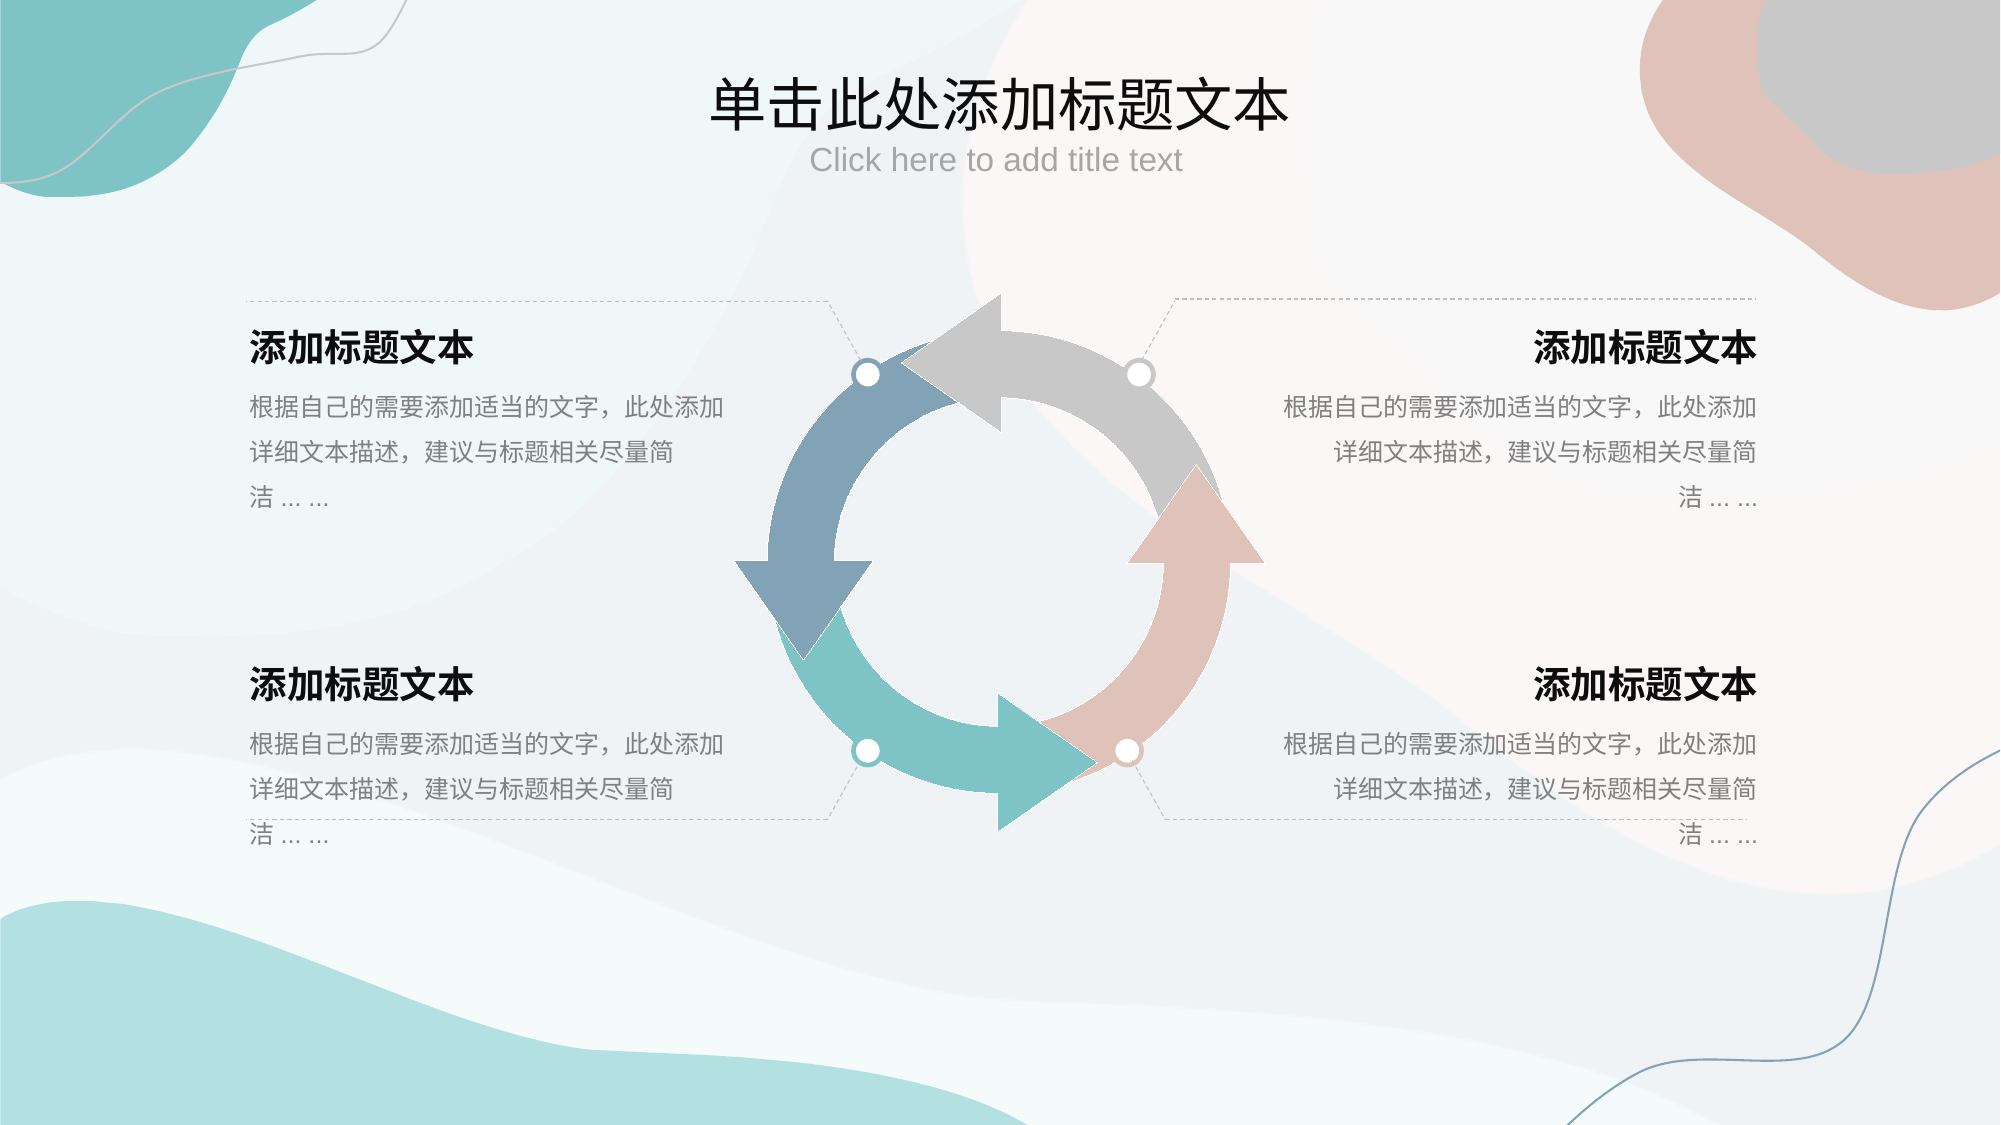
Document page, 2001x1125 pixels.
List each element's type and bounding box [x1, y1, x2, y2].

text_box [246, 760, 861, 820]
text_box [1253, 316, 1773, 472]
text_box [1253, 653, 1773, 808]
text_box [1141, 298, 1756, 361]
text_box [639, 60, 1361, 187]
text_box [733, 292, 1267, 833]
text_box [1131, 760, 1747, 820]
text_box [234, 316, 755, 472]
text_box [234, 653, 755, 808]
text_box [246, 300, 861, 361]
